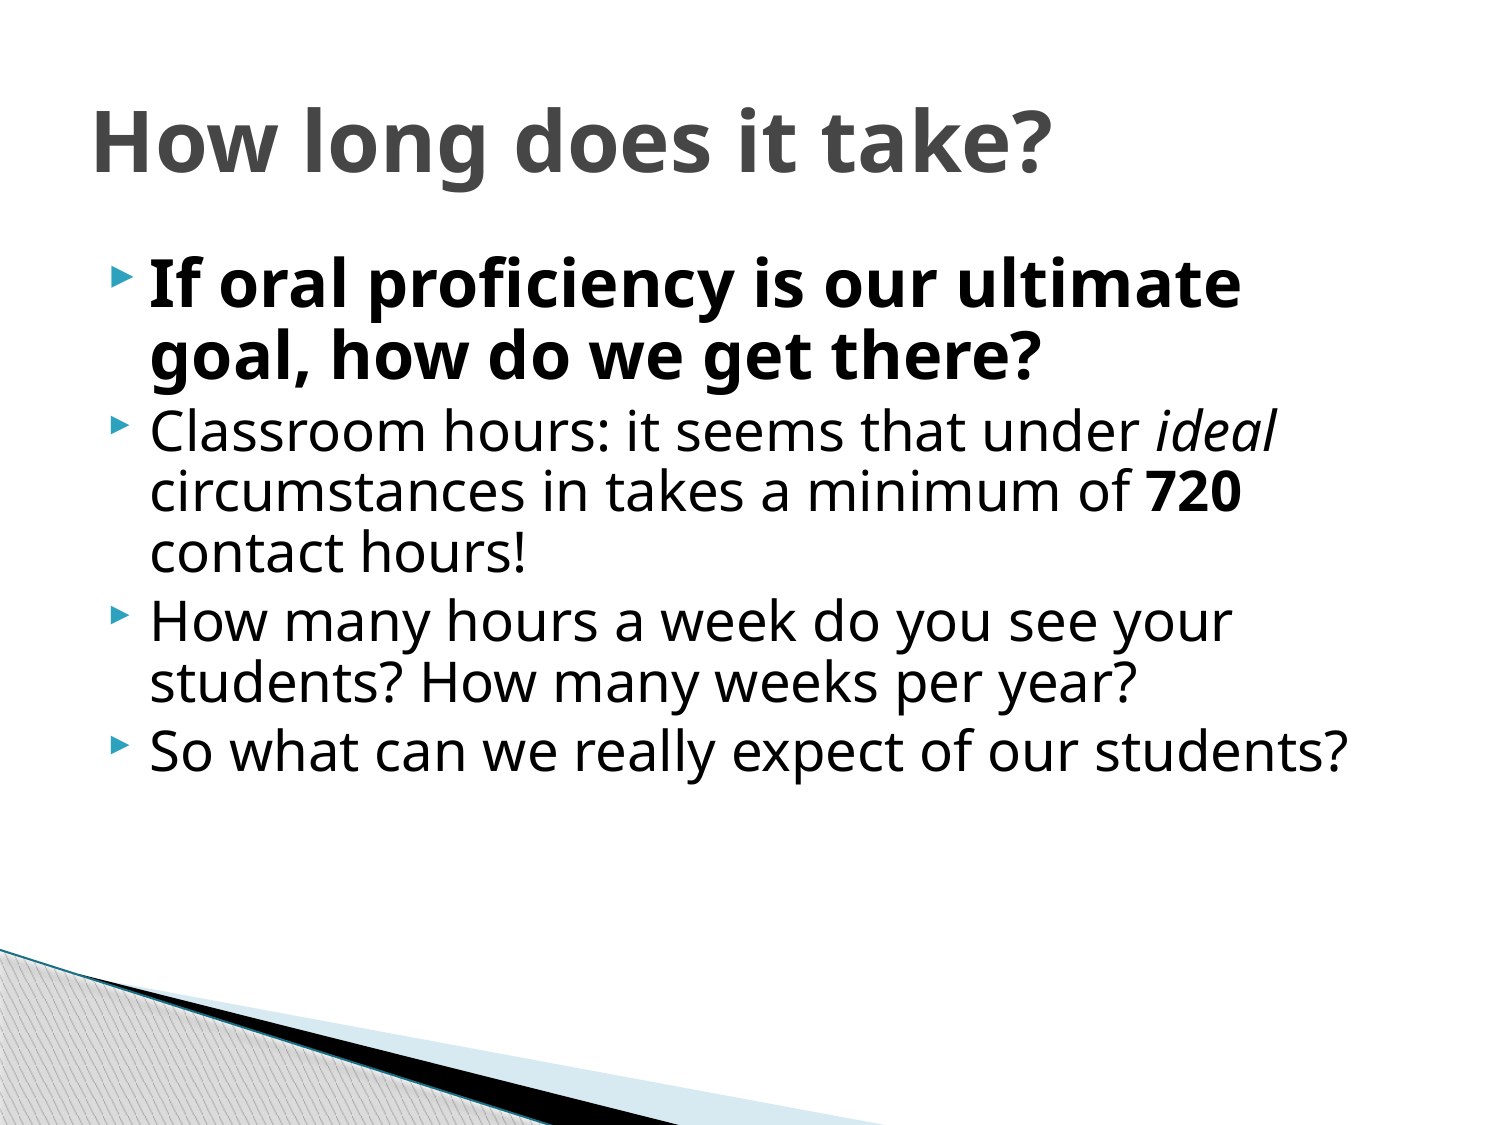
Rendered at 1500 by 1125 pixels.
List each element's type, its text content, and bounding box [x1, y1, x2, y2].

title How long does it take? [75, 45, 1425, 233]
list If oral proficiency is our ultimate goal, how do we get there? Classroom hours: it seems that under ideal circumstances in takes a minimum of 720 contact hours! How many hours a week do you see your students? How many weeks per year? So what can we really expect of our students? [75, 243, 1425, 986]
